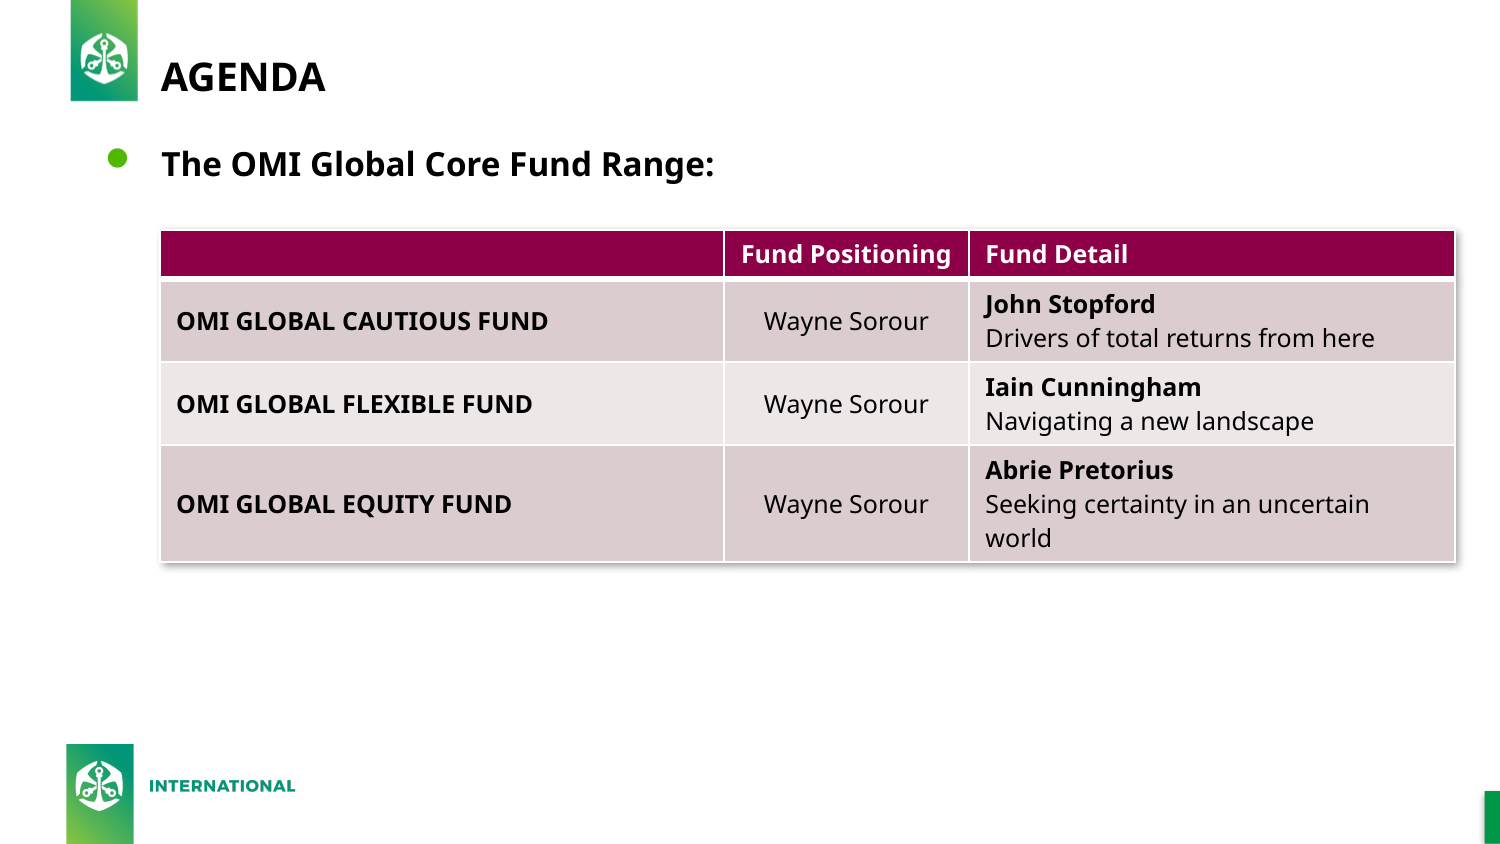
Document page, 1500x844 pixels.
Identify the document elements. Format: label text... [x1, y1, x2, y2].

table_header Fund Detail [970, 231, 1454, 276]
table_cell Wayne Sorour [725, 446, 968, 561]
table_header Fund Positioning [725, 231, 968, 276]
table_cell Wayne Sorour [725, 282, 968, 361]
title AGENDA [145, 43, 1425, 107]
table_cell OMI GLOBAL EQUITY FUND [161, 446, 723, 561]
table_cell John Stopford Drivers of total returns from here [970, 282, 1454, 361]
table_cell Wayne Sorour [725, 363, 968, 444]
slide_number 3 [60, 799, 114, 844]
list The OMI Global Core Fund Range: [90, 135, 1428, 754]
table_cell OMI GLOBAL FLEXIBLE FUND [161, 363, 723, 444]
picture [0, 0, 146, 107]
table_cell OMI GLOBAL CAUTIOUS FUND [161, 282, 723, 361]
picture [1, 740, 365, 844]
table_cell Abrie Pretorius Seeking certainty in an uncertain world [970, 446, 1454, 561]
table_header [161, 231, 723, 276]
table_cell Iain Cunningham Navigating a new landscape [970, 363, 1454, 444]
